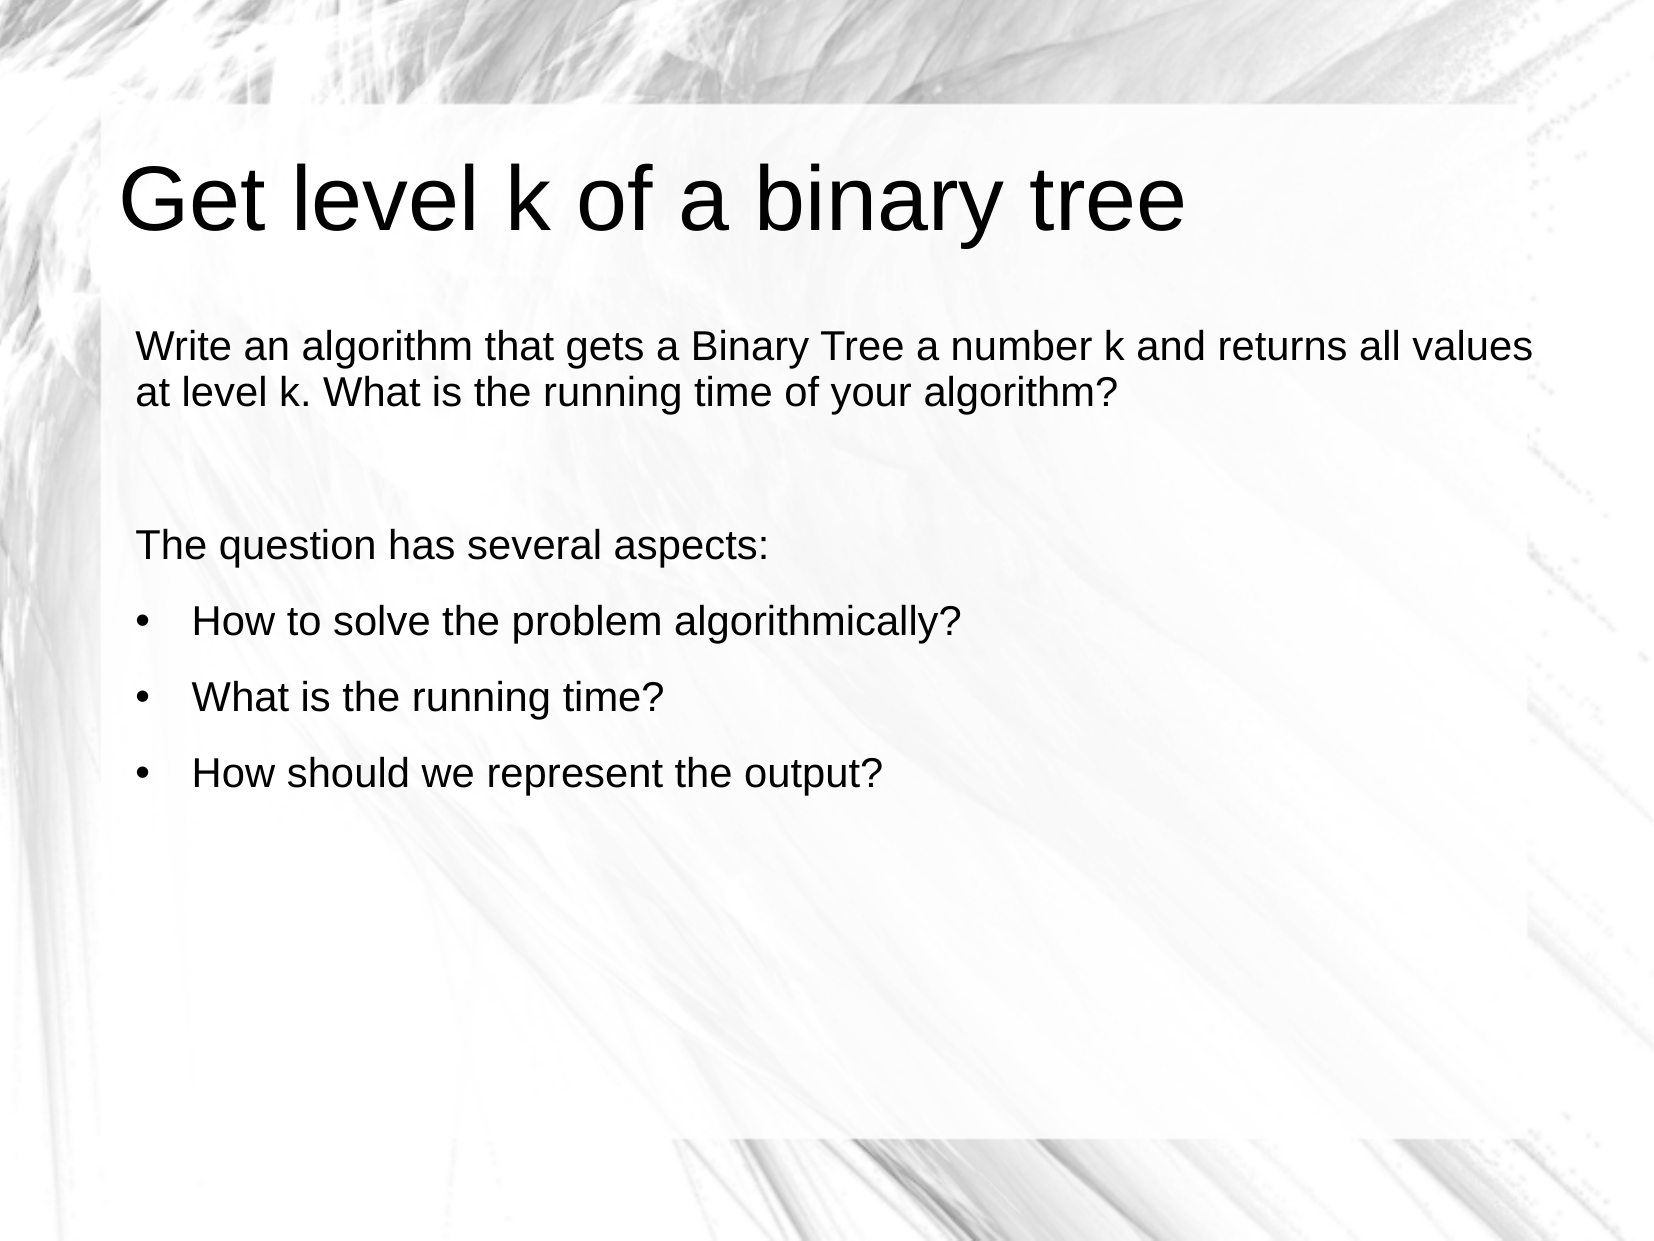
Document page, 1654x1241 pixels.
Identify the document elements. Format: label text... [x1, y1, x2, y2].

list Write an algorithm that gets a Binary Tree a number k and returns all values at level k. What is the running time of your algorithm? The question has several aspects: How to solve the problem algorithmically? What is the running time? How should we represent the output? [118, 319, 1571, 1109]
picture [0, 0, 1654, 1241]
title Get level k of a binary tree [118, 93, 1506, 299]
